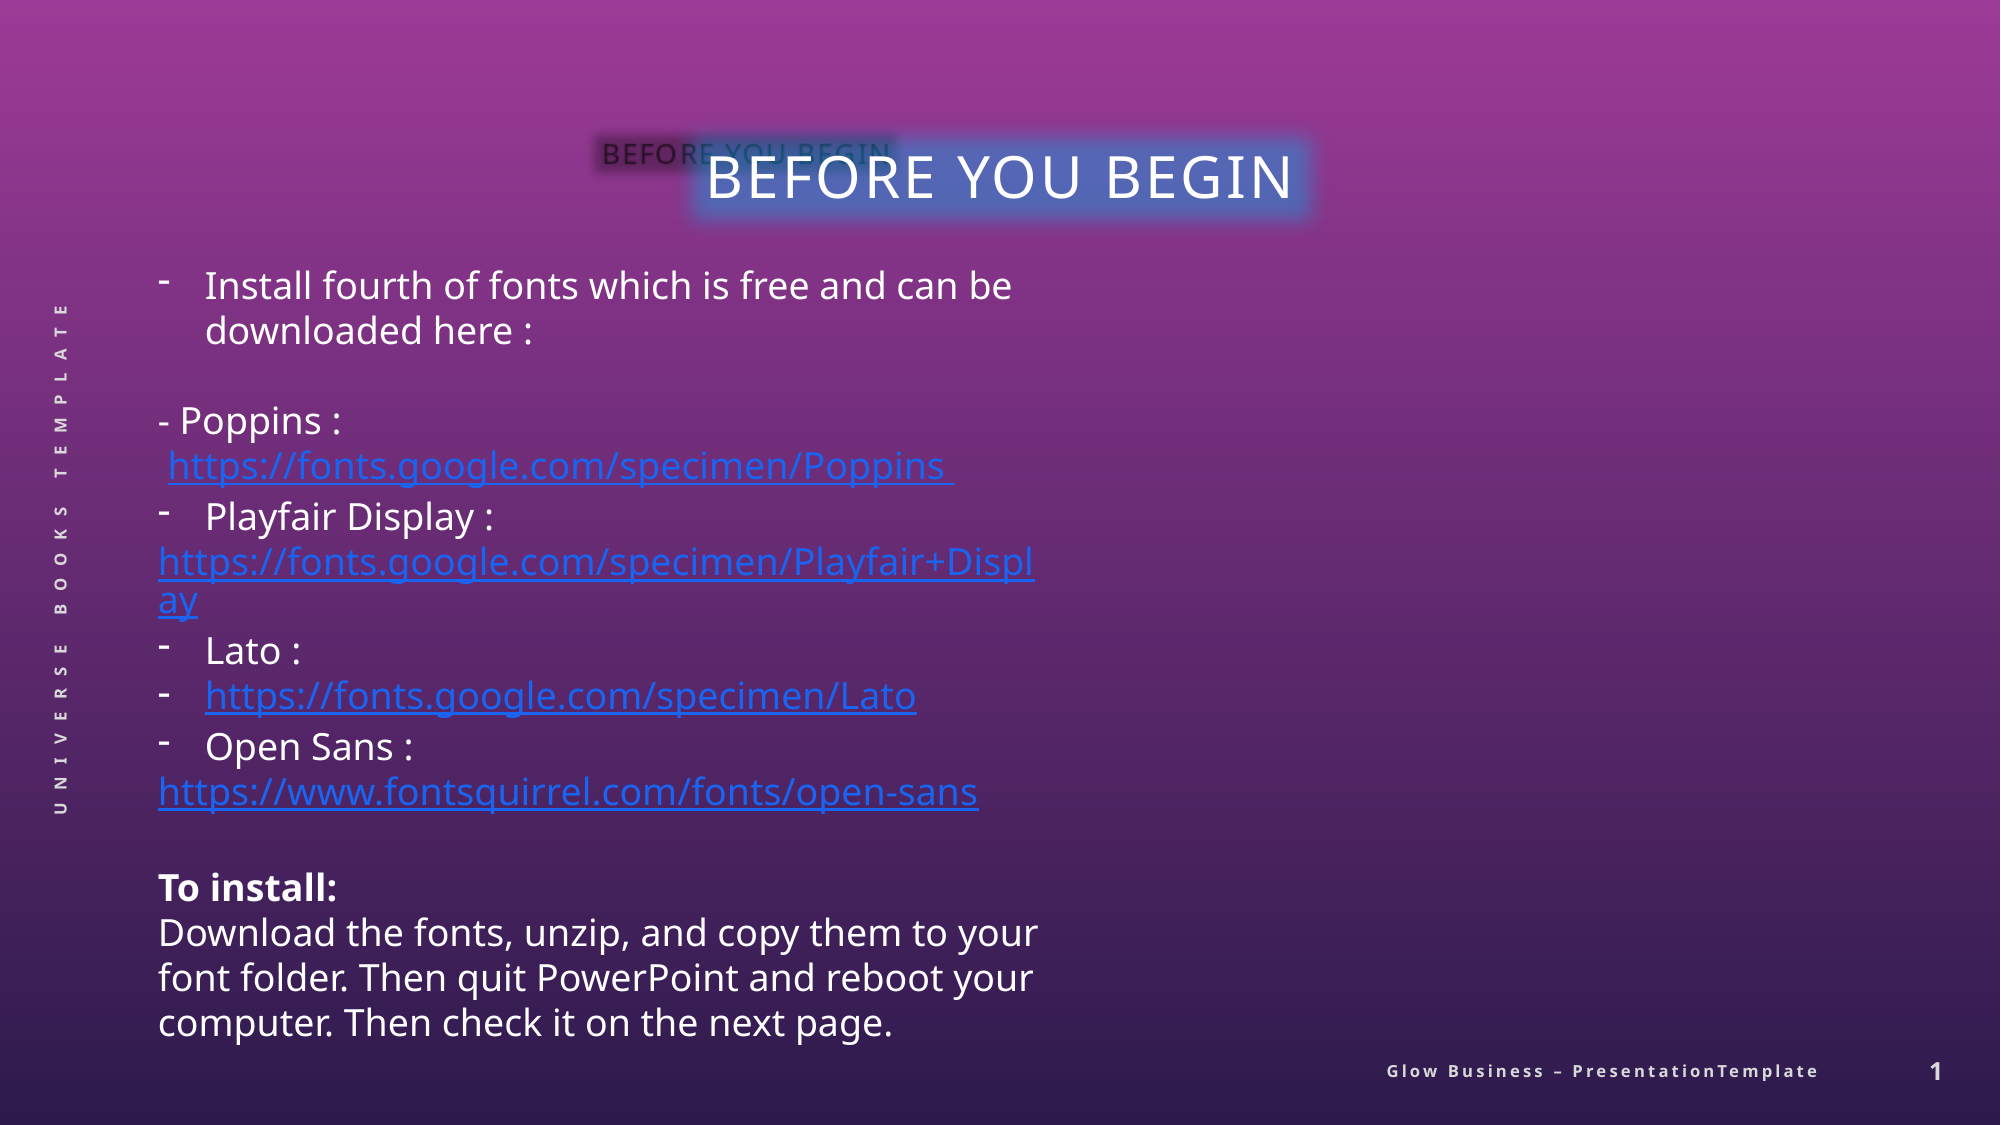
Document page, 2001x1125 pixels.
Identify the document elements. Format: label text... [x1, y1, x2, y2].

text_box BEFORE YOU BEGIN [513, 143, 1490, 209]
text_box Install fourth of fonts which is free and can be downloaded here : - Poppins : https://fonts.google.com/specimen/Poppins Playfair Display : https://fonts.google.com/specimen/Playfair+Display Lato : https://fonts.google.com/specimen/Lato Open Sans : https://www.fontsquirrel.com/fonts/open-sans To install: Download the fonts, unzip, and copy them to your font folder. Then quit PowerPoint and reboot your computer. Then check it on the next page. [143, 254, 1071, 1059]
